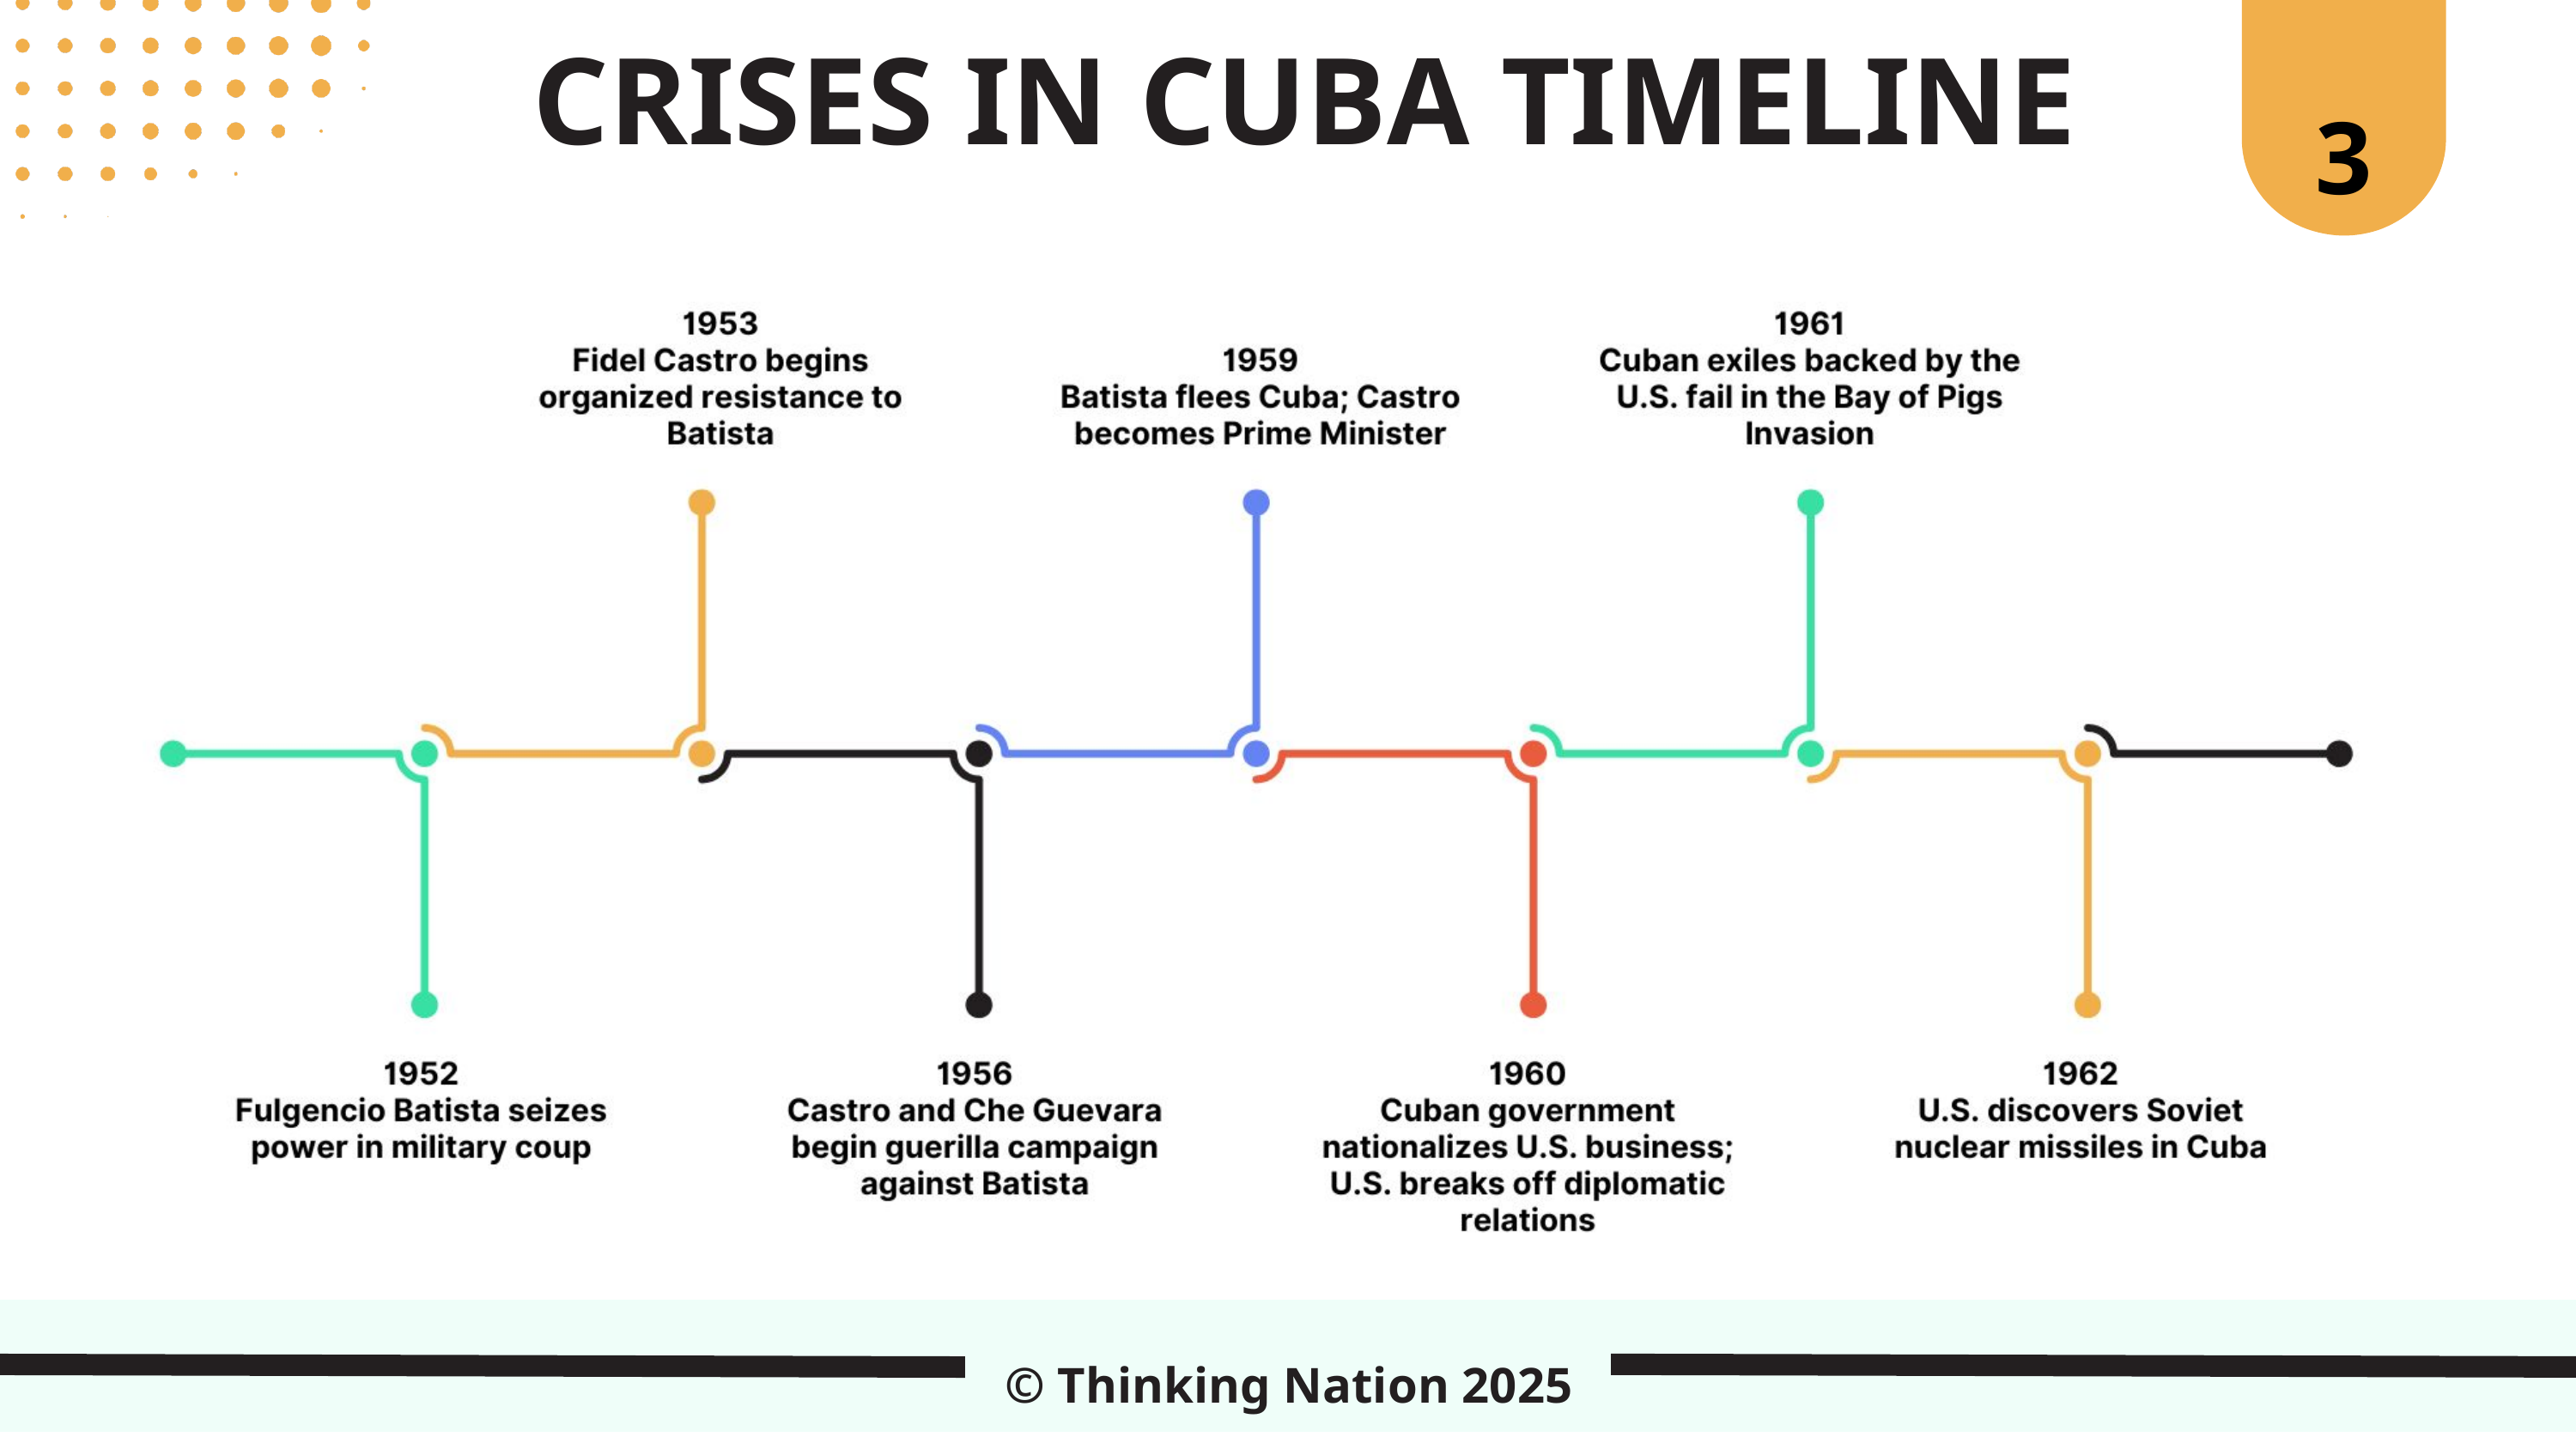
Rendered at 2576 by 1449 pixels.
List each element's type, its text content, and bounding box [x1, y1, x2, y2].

text_box CRISES IN CUBA TIMELINE [391, 24, 2229, 169]
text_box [0, 1299, 2576, 1433]
text_box [0, 0, 371, 220]
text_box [2233, 0, 2455, 236]
picture [17, 205, 2528, 1286]
